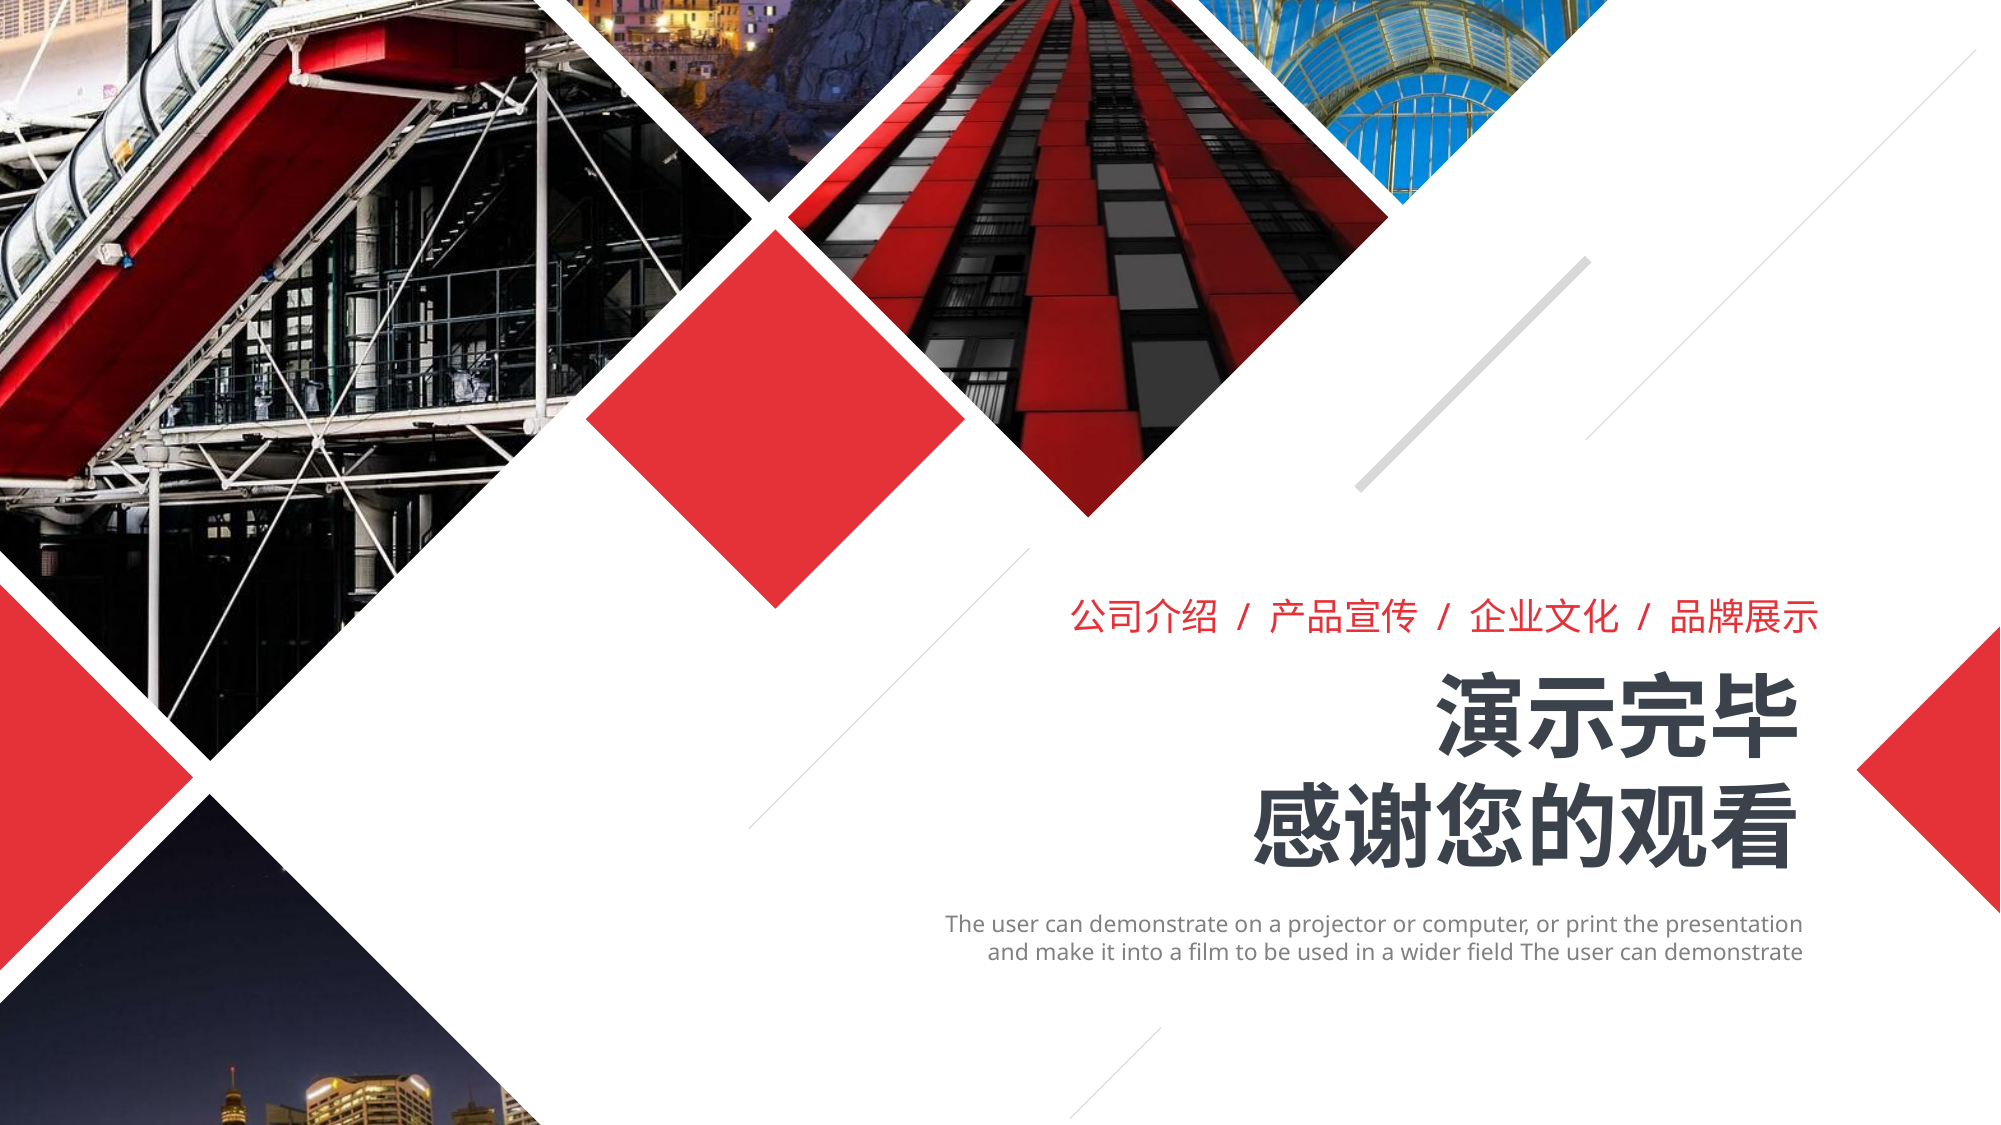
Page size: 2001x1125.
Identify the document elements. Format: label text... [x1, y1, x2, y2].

text_box [1196, 0, 1610, 207]
text_box 公司介绍 / 产品宣传 / 企业文化 / 品牌展示 [1054, 585, 1835, 646]
text_box [564, 0, 973, 205]
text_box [748, 548, 1030, 829]
text_box 演示完毕 感谢您的观看 [1236, 651, 1817, 886]
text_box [1585, 49, 1977, 440]
text_box [584, 228, 967, 583]
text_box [1357, 259, 1589, 490]
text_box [1070, 1027, 1162, 1119]
text_box [1855, 624, 2000, 915]
text_box [0, 792, 543, 1125]
text_box [0, 0, 754, 763]
text_box [786, 0, 1390, 520]
text_box The user can demonstrate on a projector or computer, or print the presentation and make it into a film to be used in a wider field The user can demonstrate [892, 902, 1820, 973]
text_box [0, 583, 195, 972]
